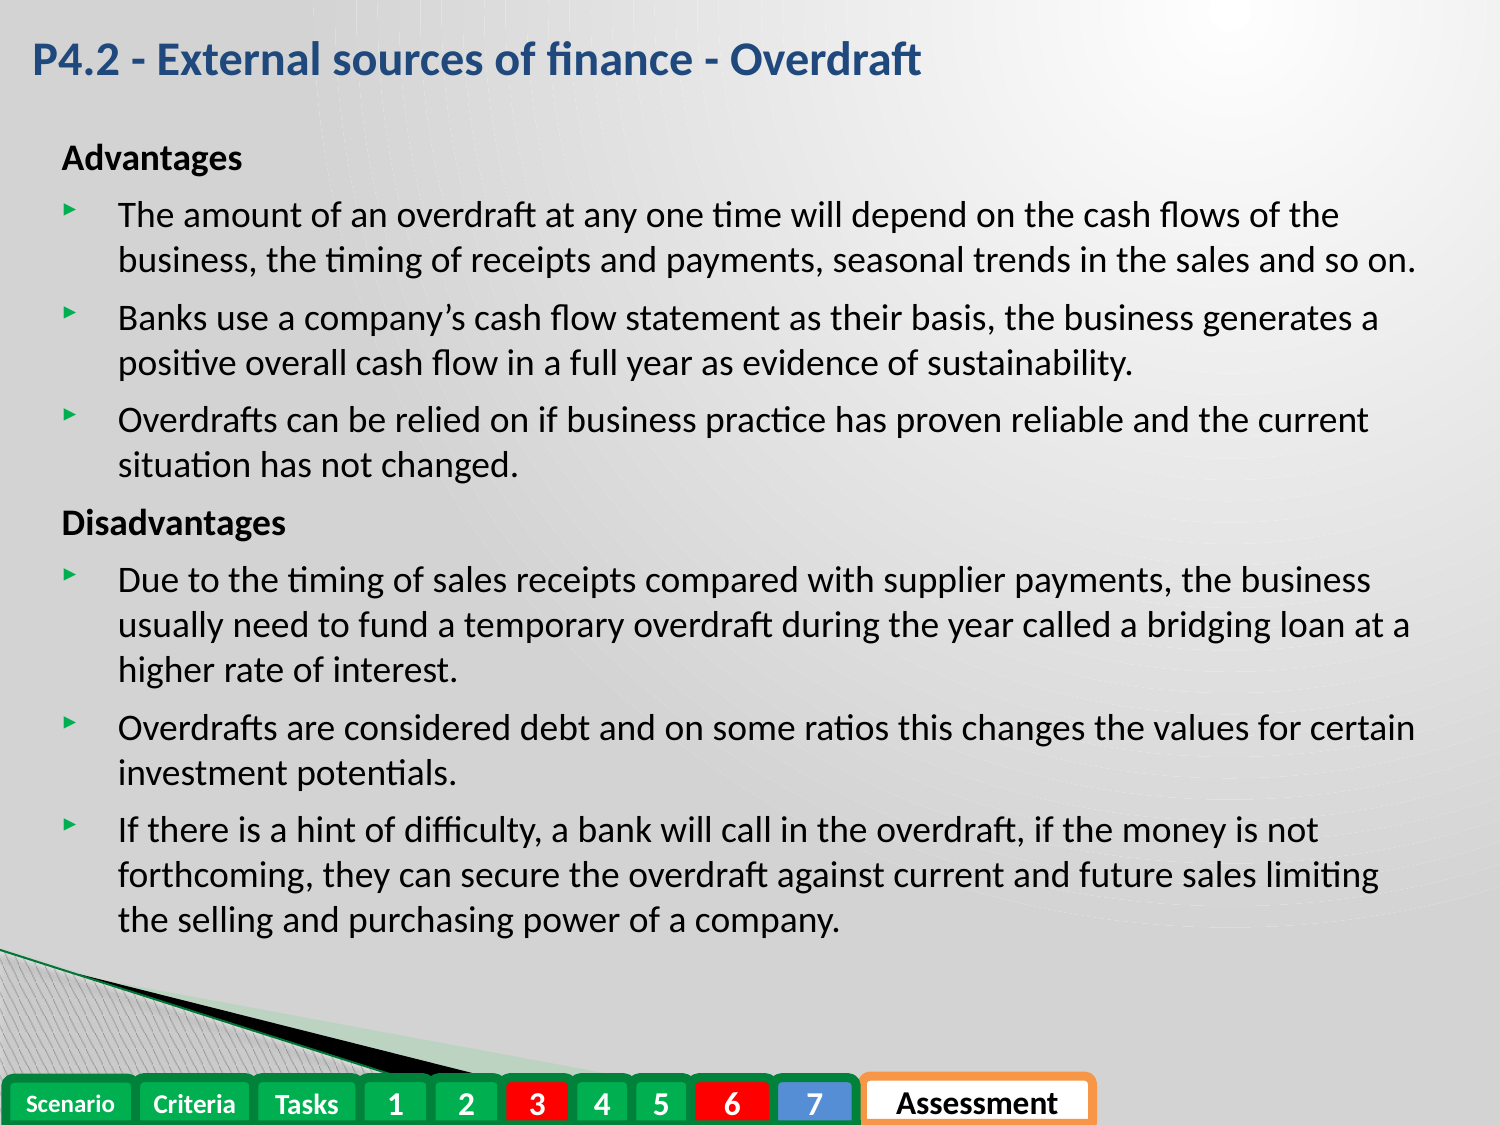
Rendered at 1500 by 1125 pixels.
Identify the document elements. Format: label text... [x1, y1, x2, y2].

title P4.2 - External sources of finance - Overdraft [17, 19, 1489, 94]
list Advantages The amount of an overdraft at any one time will depend on the cash flows of the business, the timing of receipts and payments, seasonal trends in the sales and so on. Banks use a company’s cash flow statement as their basis, the business generates a positive overall cash flow in a full year as evidence of sustainability. Overdrafts can be relied on if business practice has proven reliable and the current situation has not changed. Disadvantages Due to the timing of sales receipts compared with supplier payments, the business usually need to fund a temporary overdraft during the year called a bridging loan at a higher rate of interest. Overdrafts are considered debt and on some ratios this changes the values for certain investment potentials. If there is a hint of difficulty, a bank will call in the overdraft, if the money is not forthcoming, they can secure the overdraft against current and future sales limiting the selling and purchasing power of a company. [46, 125, 1454, 1016]
